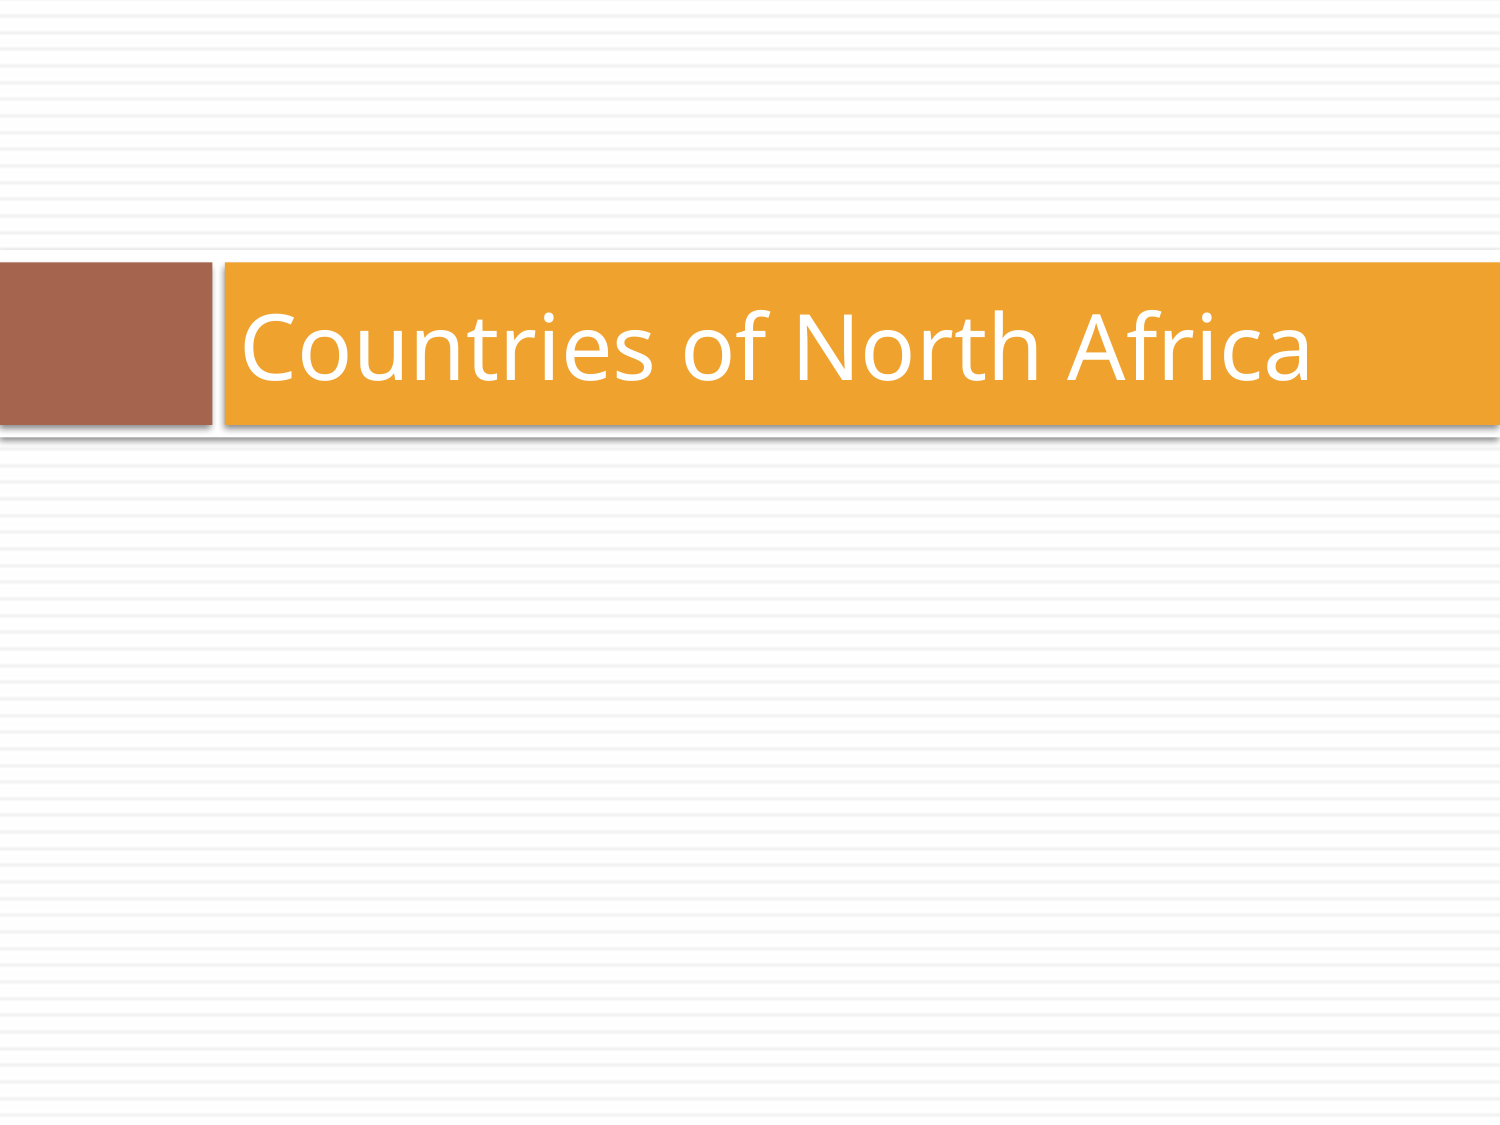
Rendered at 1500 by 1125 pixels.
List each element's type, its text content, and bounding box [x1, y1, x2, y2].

title Countries of North Africa [225, 262, 1475, 425]
